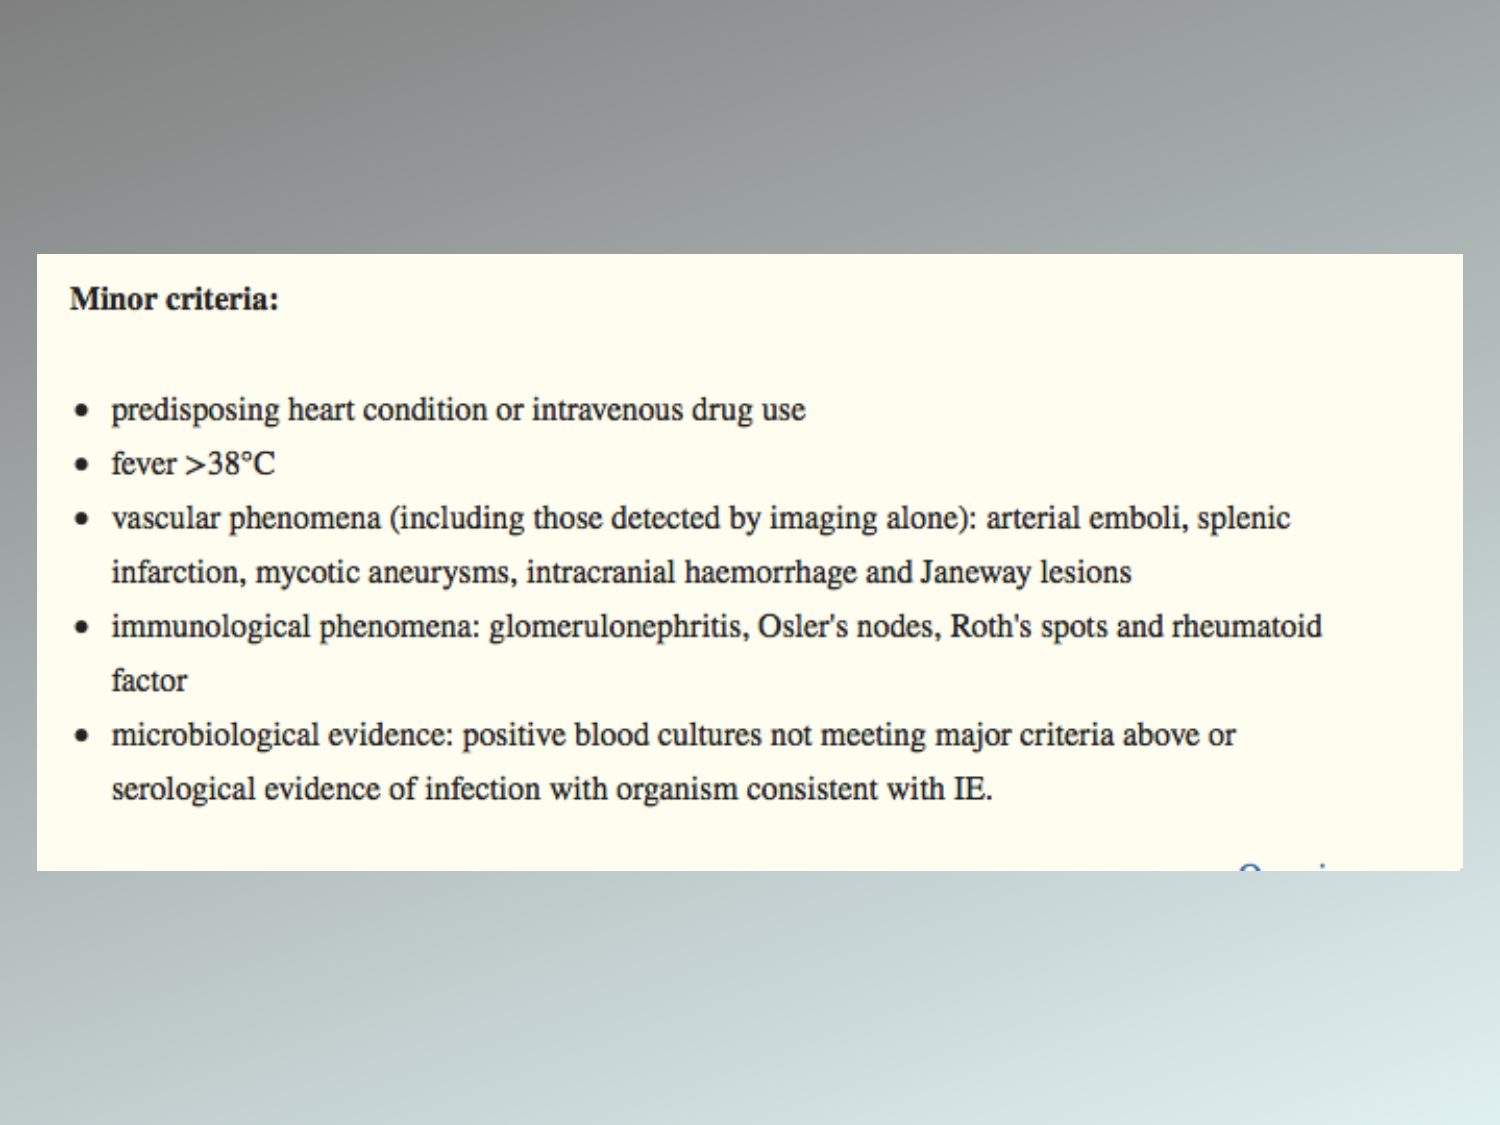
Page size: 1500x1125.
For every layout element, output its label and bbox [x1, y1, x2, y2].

picture [37, 253, 1463, 871]
